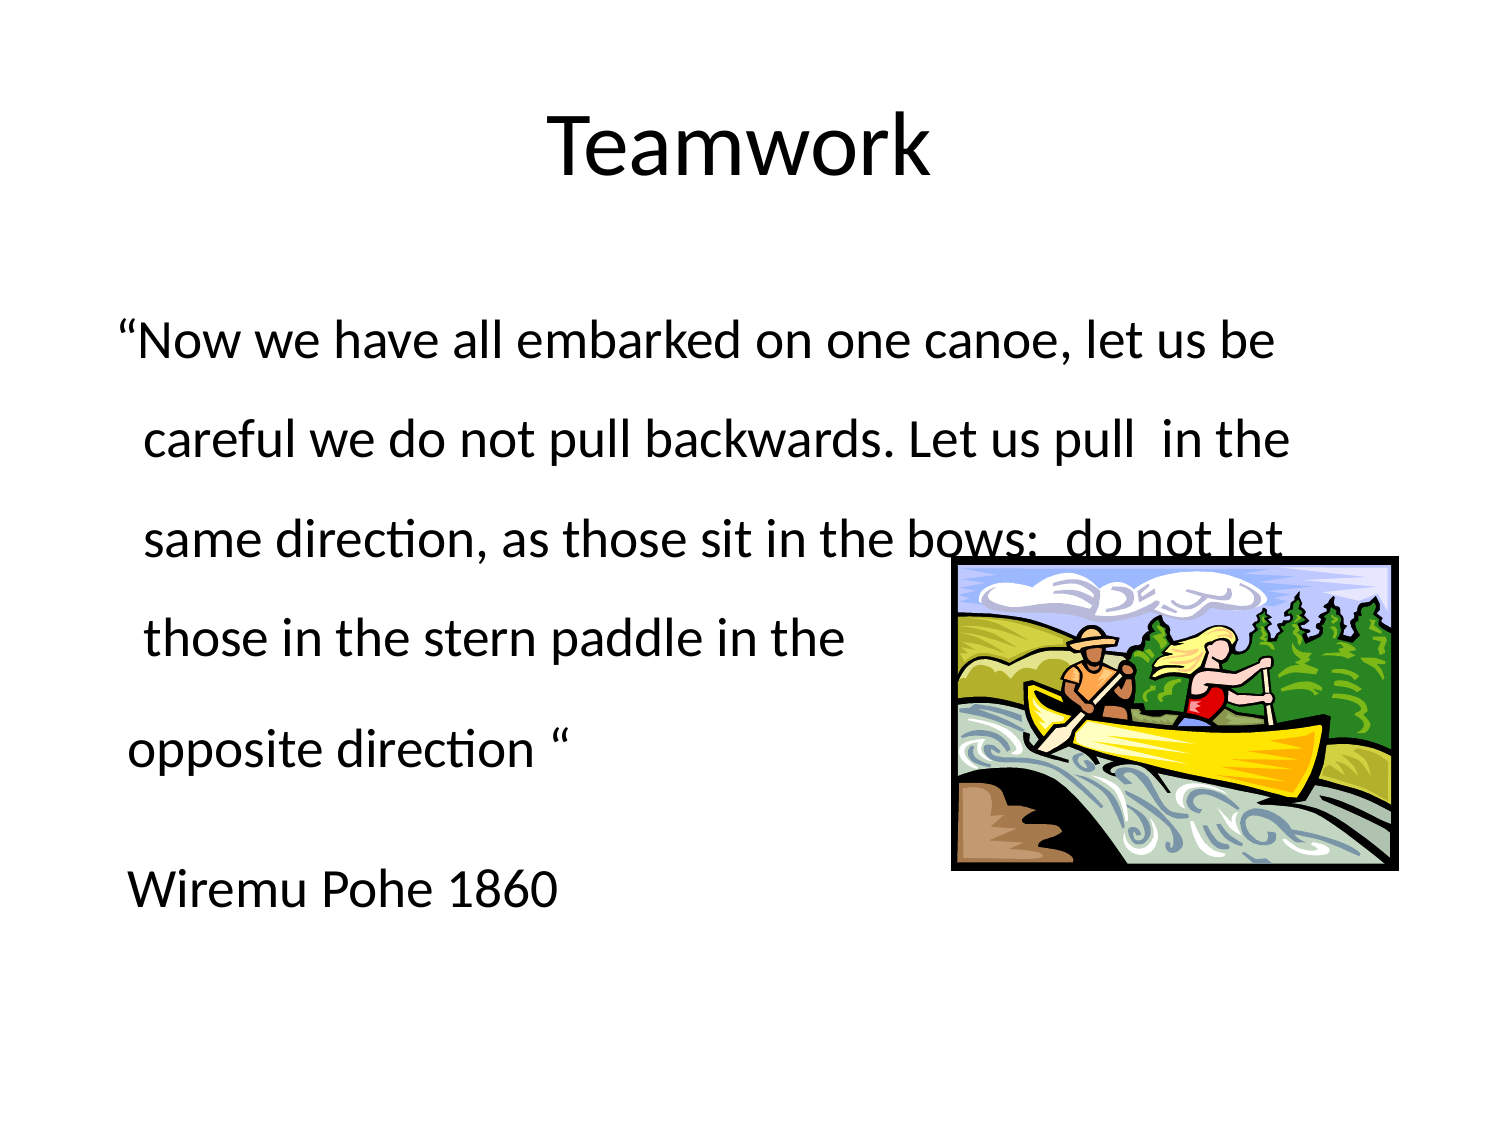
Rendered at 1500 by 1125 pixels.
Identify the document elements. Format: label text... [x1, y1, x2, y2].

list “Now we have all embarked on one canoe, let us be careful we do not pull backwards. Let us pull in the same direction, as those sit in the bows; do not let those in the stern paddle in the opposite direction “ Wiremu Pohe 1860 [75, 262, 1425, 1005]
picture [950, 550, 1405, 877]
title Teamwork [75, 45, 1425, 233]
